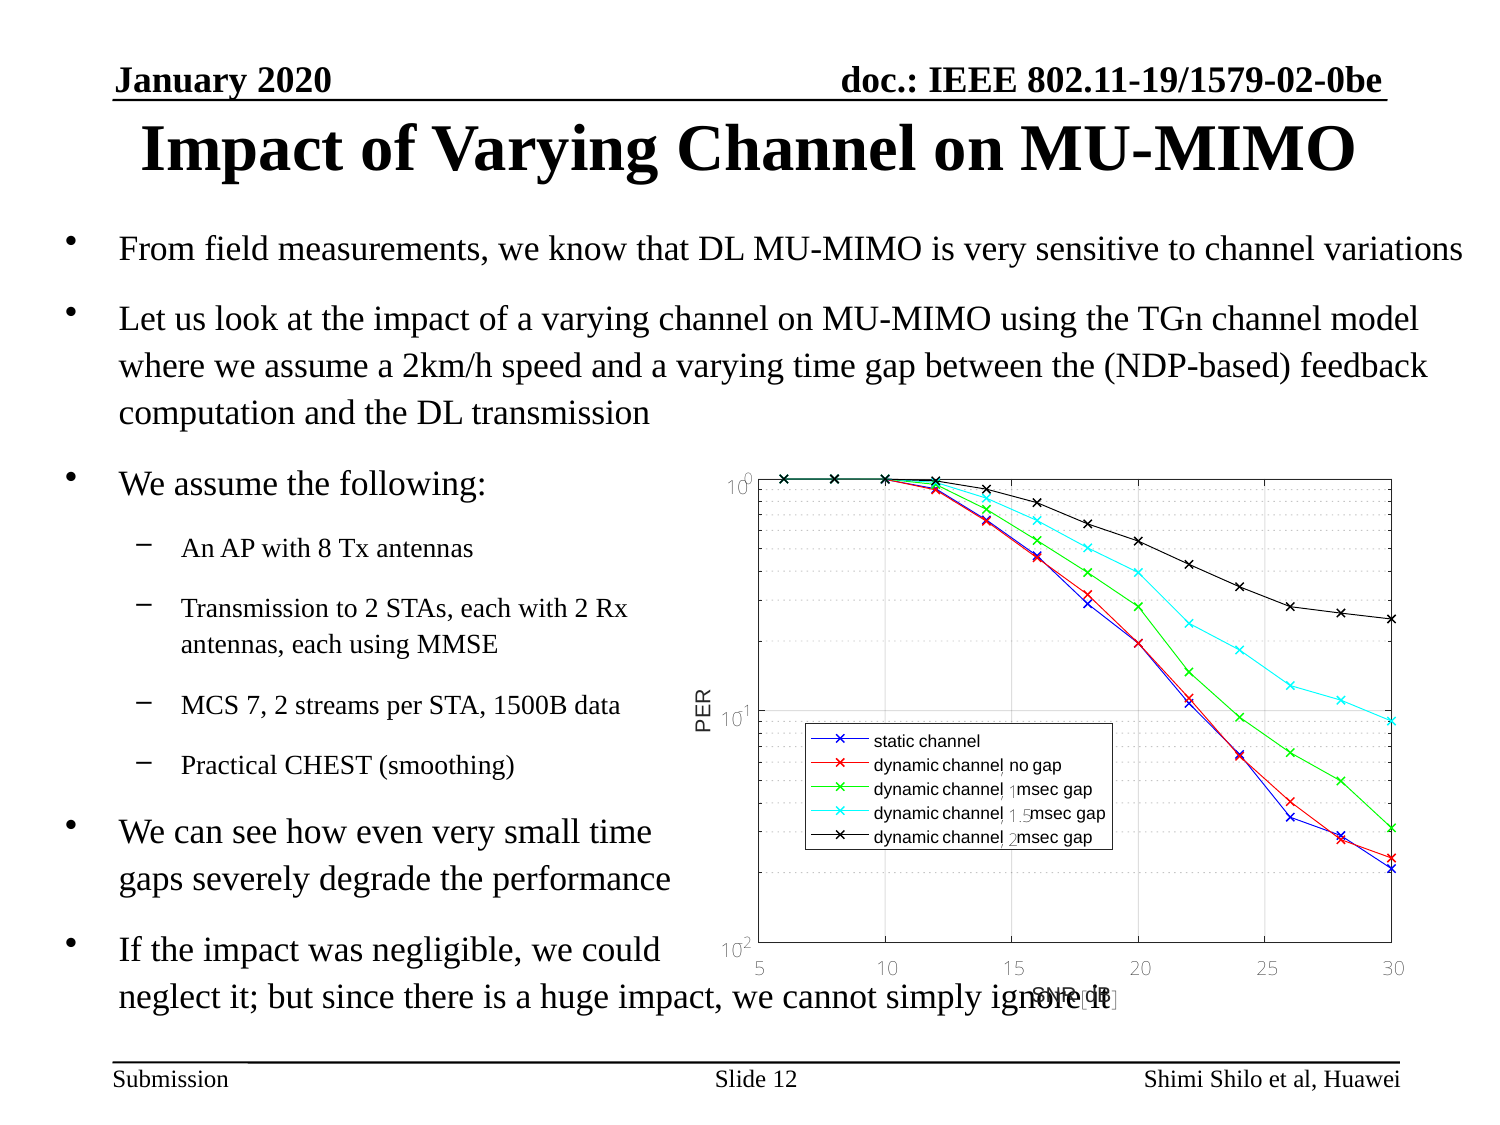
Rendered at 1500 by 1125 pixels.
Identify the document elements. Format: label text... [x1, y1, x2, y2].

title Impact of Varying Channel on MU-MIMO [112, 99, 1388, 188]
slide_number Slide 12 [712, 1063, 800, 1093]
footer Shimi Shilo et al, Huawei [1140, 1061, 1402, 1093]
picture [637, 418, 1454, 1031]
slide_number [114, 54, 335, 101]
list From field measurements, we know that DL MU-MIMO is very sensitive to channel variations Let us look at the impact of a varying channel on MU-MIMO using the TGn channel model where we assume a 2km/h speed and a varying time gap between the (NDP-based) feedback computation and the DL transmission We assume the following: An AP with 8 Tx antennas Transmission to 2 STAs, each with 2 Rx antennas, each using MMSE MCS 7, 2 streams per STA, 1500B data Practical CHEST (smoothing) We can see how even very small time gaps severely degrade the performance If the impact was negligible, we could neglect it; but since there is a huge impact, we cannot simply ignore it [49, 212, 1488, 1063]
